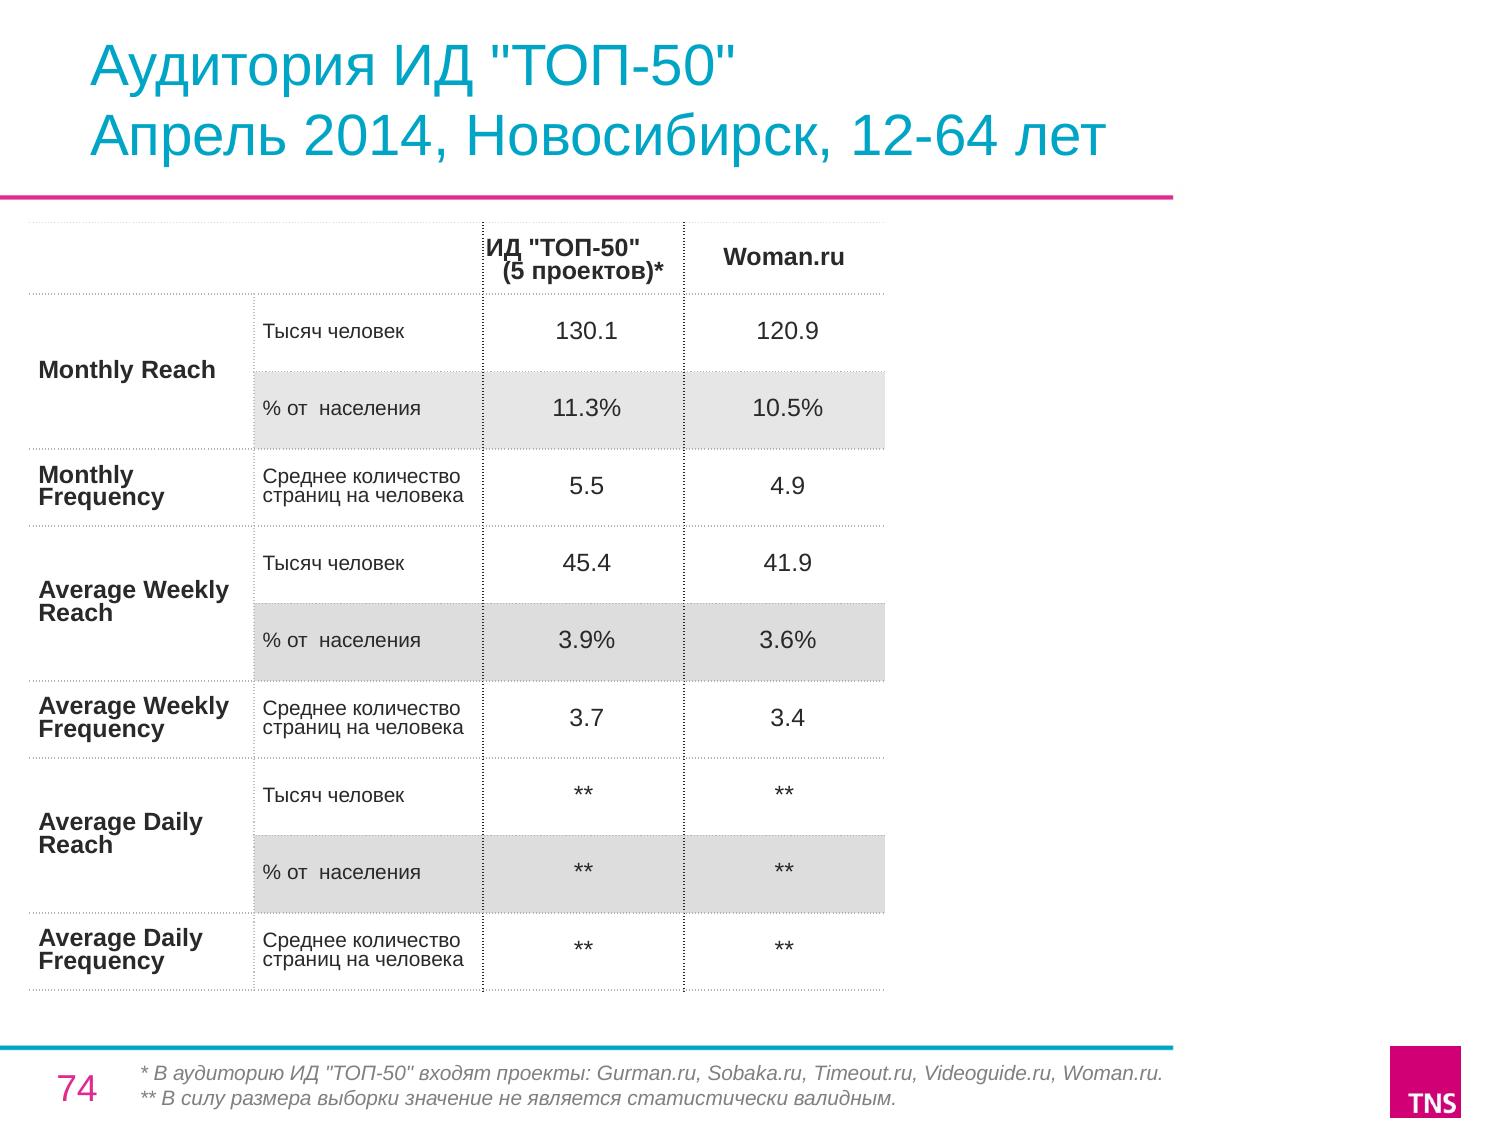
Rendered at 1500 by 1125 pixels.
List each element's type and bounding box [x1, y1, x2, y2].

slide_number [40, 1055, 392, 1125]
table_cell [29, 294, 885, 990]
table_header [29, 223, 885, 294]
title [74, 8, 1476, 187]
picture [0, 0, 1500, 1125]
text_box [124, 1052, 1463, 1117]
